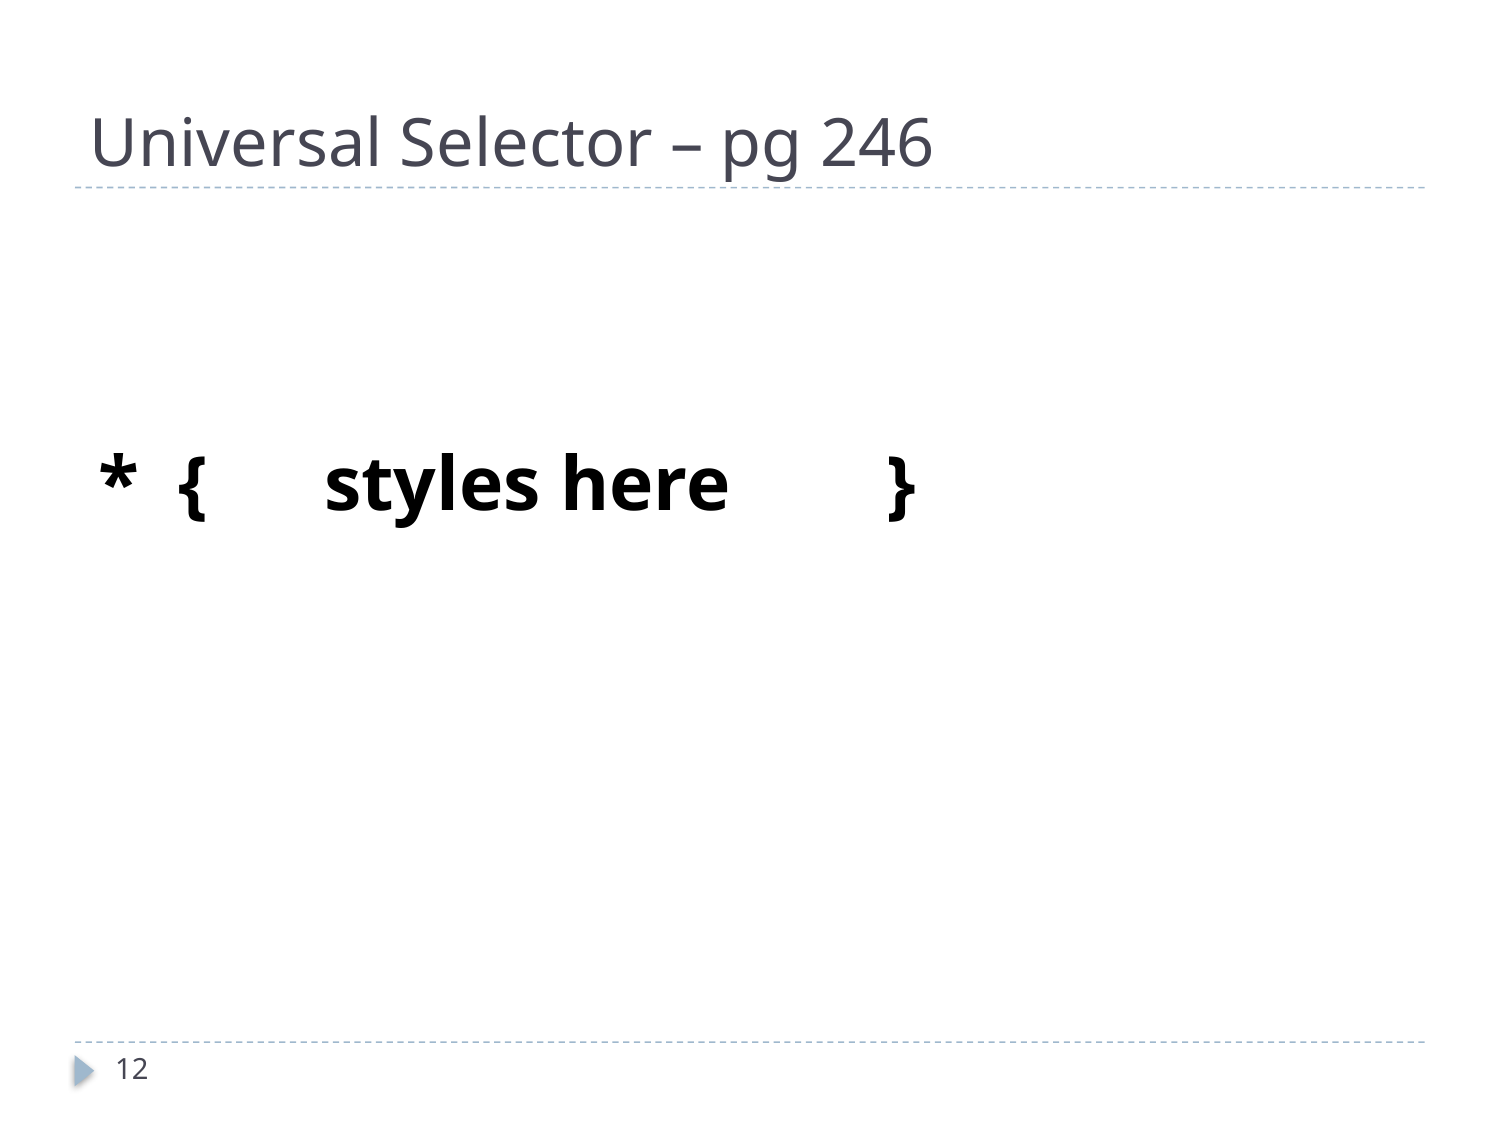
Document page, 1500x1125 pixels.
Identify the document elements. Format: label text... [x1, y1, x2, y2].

slide_number 12 [100, 1042, 426, 1103]
title Universal Selector – pg 246 [75, 24, 1425, 188]
list * { styles here } [24, 224, 1488, 1025]
